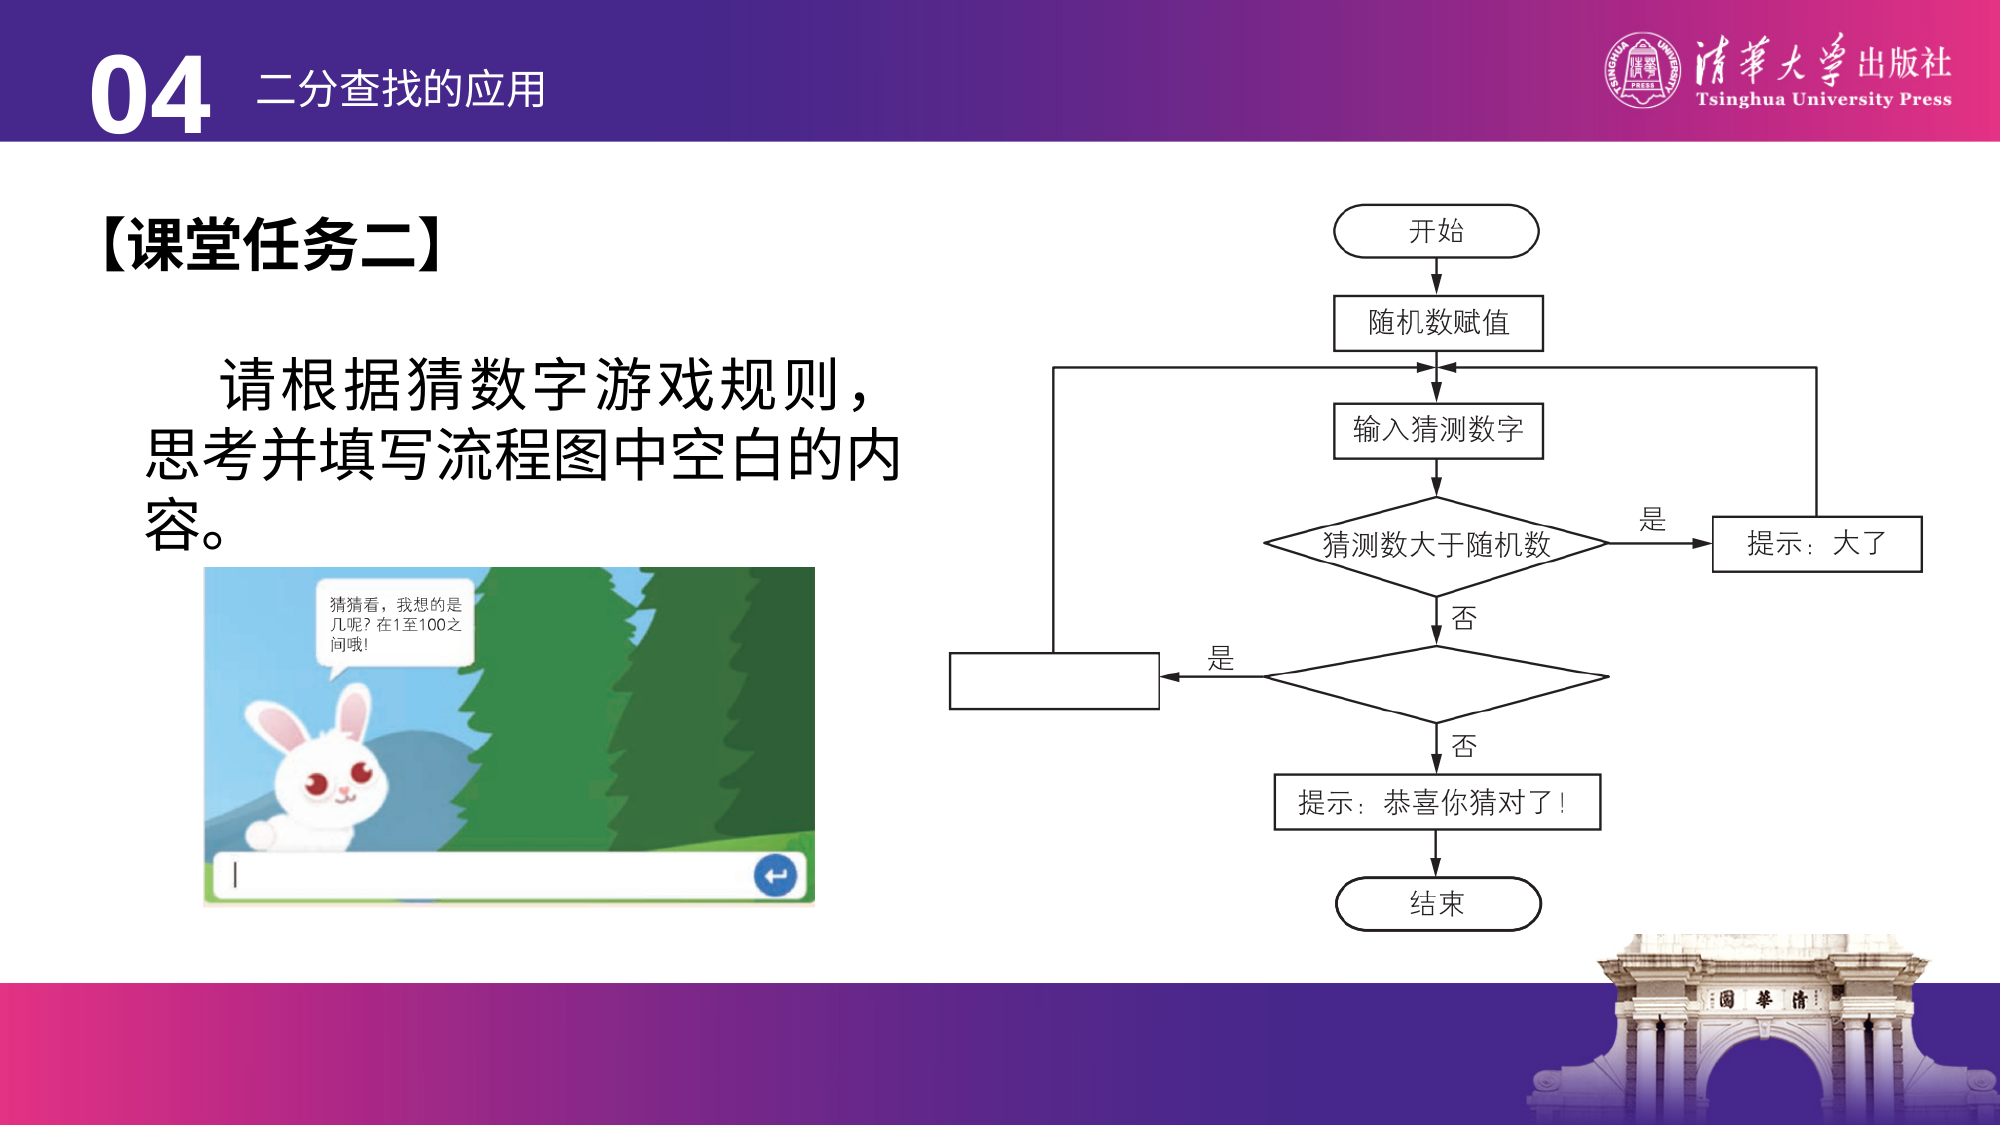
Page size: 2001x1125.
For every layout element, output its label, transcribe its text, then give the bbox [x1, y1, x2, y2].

text_box 【课堂任务二】 请根据猜数字游戏规则，思考并填写流程图中空白的内容。 [53, 200, 919, 565]
title 二分查找的应用 [241, 46, 1821, 136]
text_box 04 [80, 16, 222, 164]
picture [0, 0, 2000, 1125]
